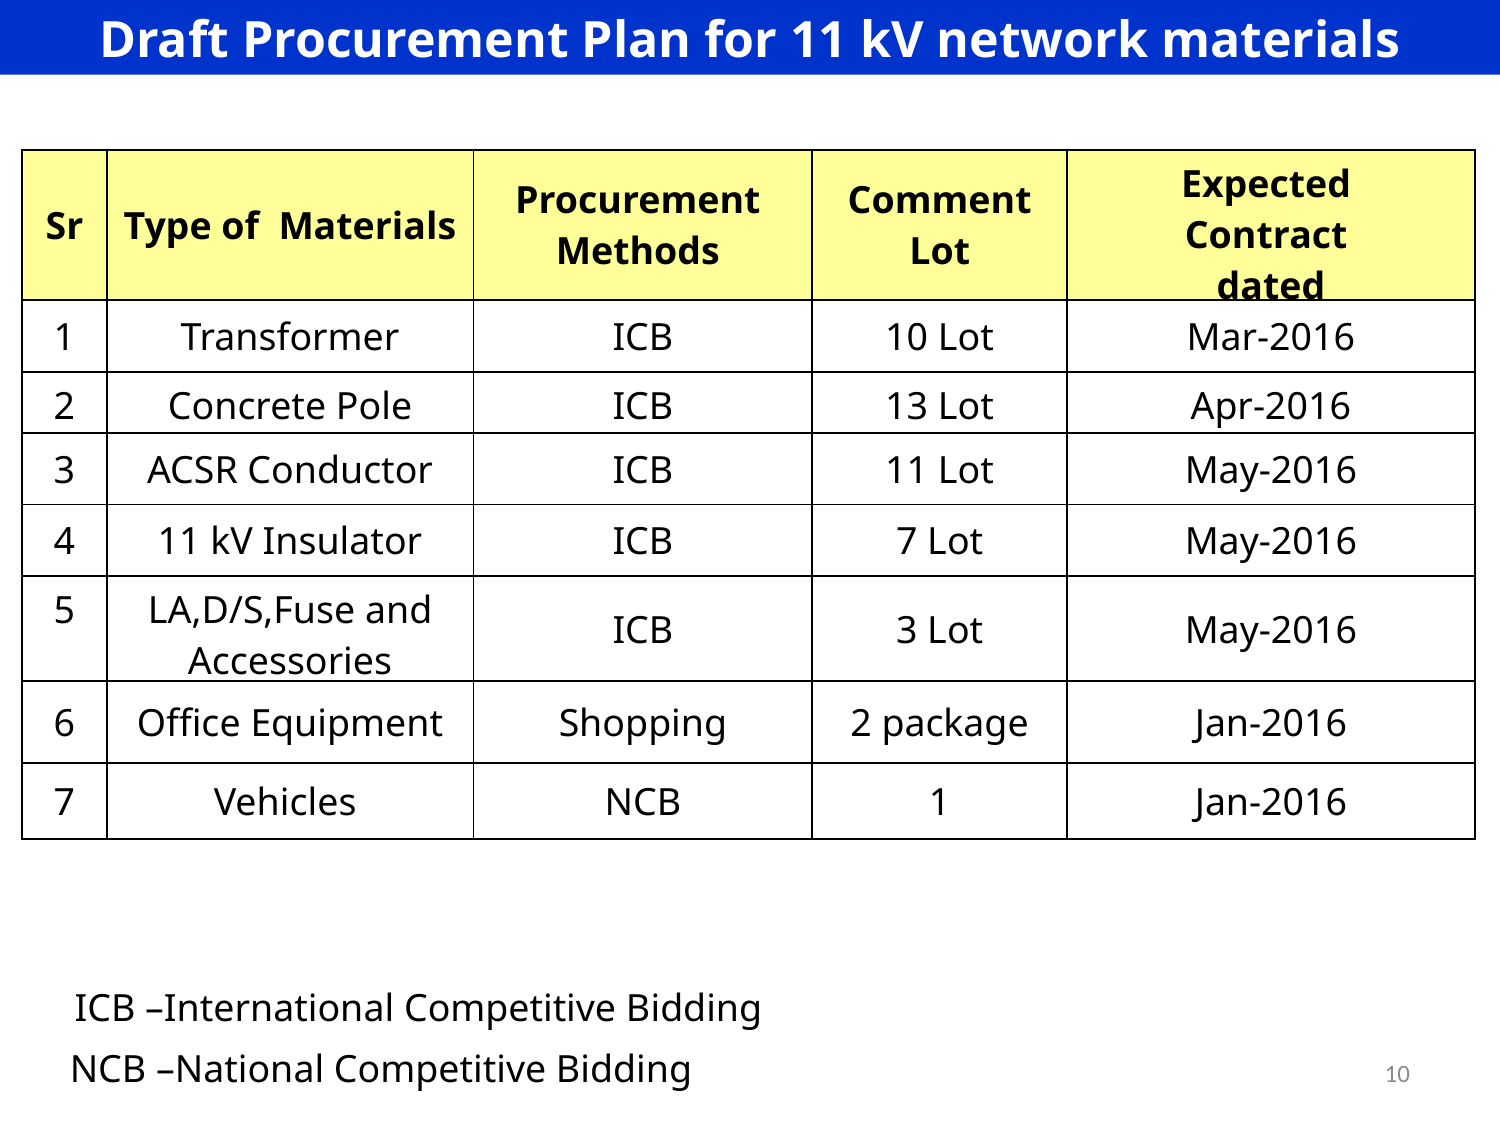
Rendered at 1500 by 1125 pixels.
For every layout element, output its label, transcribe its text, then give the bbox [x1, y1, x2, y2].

table_cell 2 package [813, 682, 1066, 762]
table_cell 4 [23, 505, 106, 575]
table_header Type of Materials [108, 151, 473, 299]
text_box ICB –International Competitive Bidding [12, 976, 825, 1037]
table_cell Mar-2016 [1068, 301, 1474, 371]
table_cell 3 Lot [813, 577, 1066, 680]
table_cell ICB [474, 577, 811, 680]
table_cell 7 Lot [813, 505, 1066, 575]
table_cell NCB [474, 764, 811, 838]
table_cell ICB [474, 505, 811, 575]
table_cell ICB [474, 434, 811, 504]
table_cell Transformer [108, 301, 473, 371]
slide_number 10 [1074, 1042, 1425, 1103]
table_cell Apr-2016 [1068, 373, 1474, 432]
table_cell 1 [23, 301, 106, 371]
text_box NCB –National Competitive Bidding [0, 1037, 775, 1098]
table_cell Jan-2016 [1068, 764, 1474, 838]
table_cell Concrete Pole [108, 373, 473, 432]
text_box Draft Procurement Plan for 11 kV network materials [0, 0, 1500, 75]
table_cell Jan-2016 [1068, 682, 1474, 762]
table_cell 10 Lot [813, 301, 1066, 371]
table_cell 11 Lot [813, 434, 1066, 504]
table_cell 3 [23, 434, 106, 504]
table_cell 6 [23, 682, 106, 762]
table_cell Office Equipment [108, 682, 473, 762]
table_cell 1 [813, 764, 1066, 838]
table_header Procurement Methods [474, 151, 811, 299]
table_cell ICB [474, 301, 811, 371]
table_header Comment Lot [813, 151, 1066, 299]
table_cell 5 [23, 577, 106, 680]
table_cell 2 [23, 373, 106, 432]
table_cell 7 [23, 764, 106, 838]
table_header Expected Contract dated [1068, 151, 1474, 299]
table_cell ICB [474, 373, 811, 432]
table_cell May-2016 [1068, 577, 1474, 680]
table_cell May-2016 [1068, 434, 1474, 504]
table_cell Vehicles [108, 764, 473, 838]
table_cell ACSR Conductor [108, 434, 473, 504]
table_header Sr [23, 151, 106, 299]
table_cell 11 kV Insulator [108, 505, 473, 575]
table_cell Shopping [474, 682, 811, 762]
table_cell LA,D/S,Fuse and Accessories [108, 577, 473, 680]
table_cell 13 Lot [813, 373, 1066, 432]
table_cell May-2016 [1068, 505, 1474, 575]
